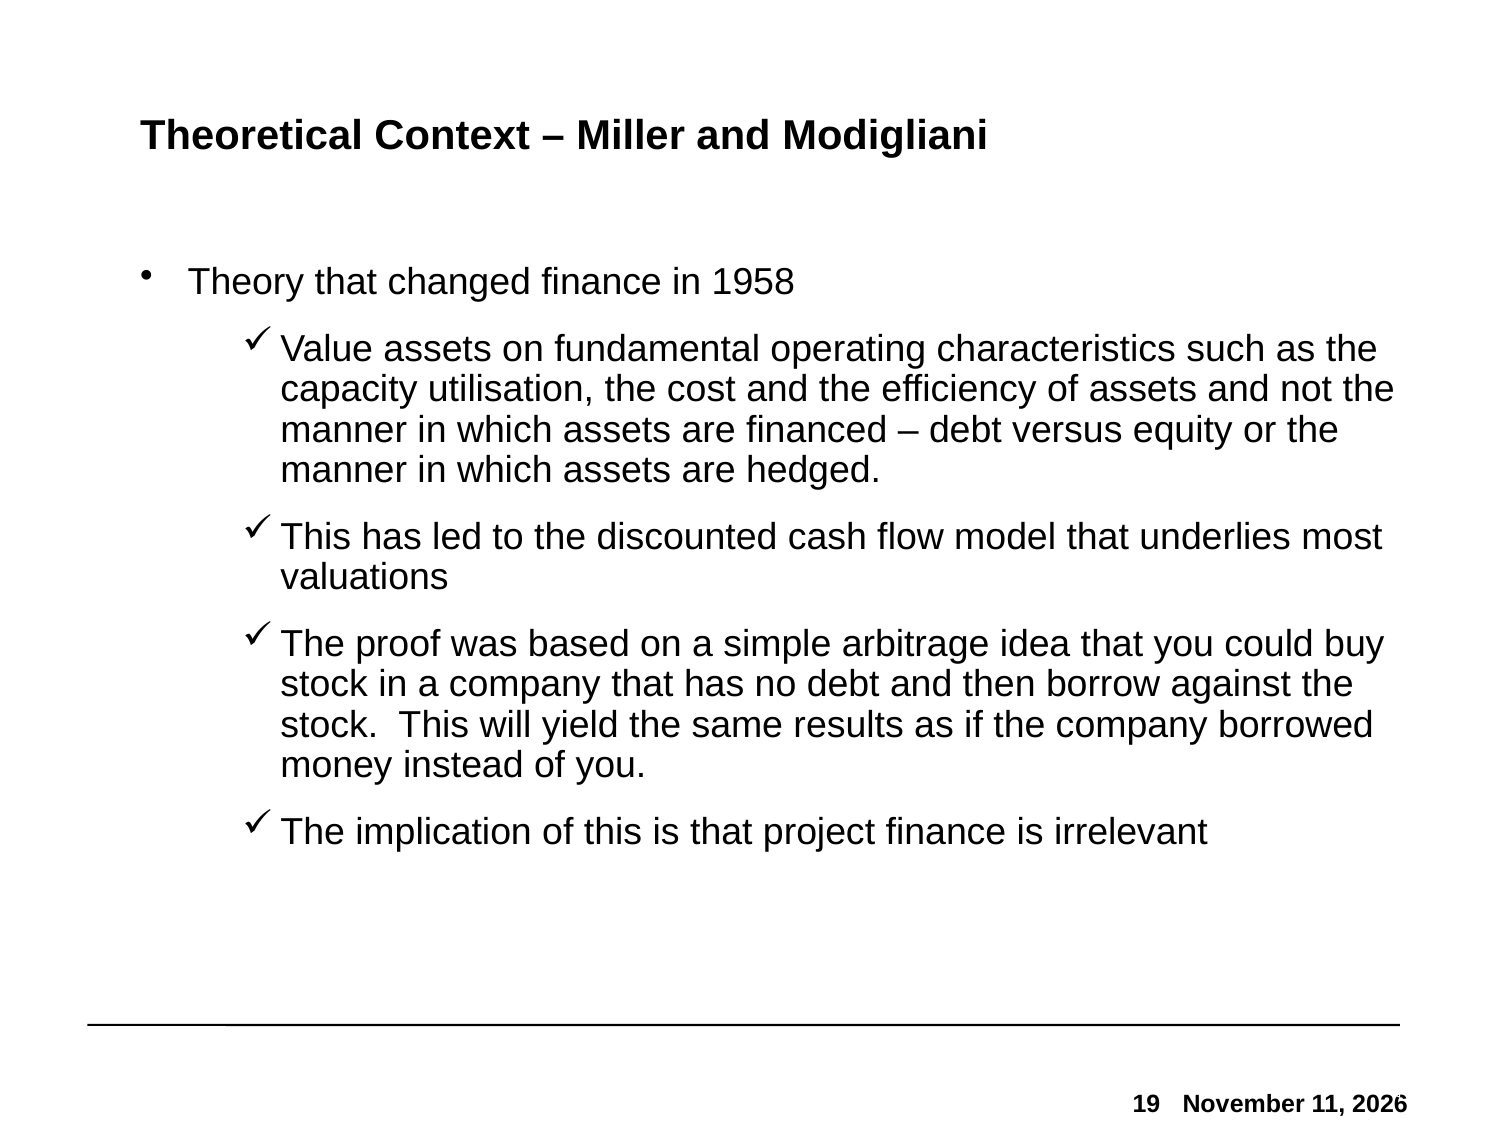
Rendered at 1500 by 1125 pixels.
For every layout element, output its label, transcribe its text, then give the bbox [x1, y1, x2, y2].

title Theoretical Context – Miller and Modigliani [124, 99, 1401, 226]
list Theory that changed finance in 1958 Value assets on fundamental operating characteristics such as the capacity utilisation, the cost and the efficiency of assets and not the manner in which assets are financed – debt versus equity or the manner in which assets are hedged. This has led to the discounted cash flow model that underlies most valuations The proof was based on a simple arbitrage idea that you could buy stock in a company that has no debt and then borrow against the stock. This will yield the same results as if the company borrowed money instead of you. The implication of this is that project finance is irrelevant [124, 249, 1426, 1013]
